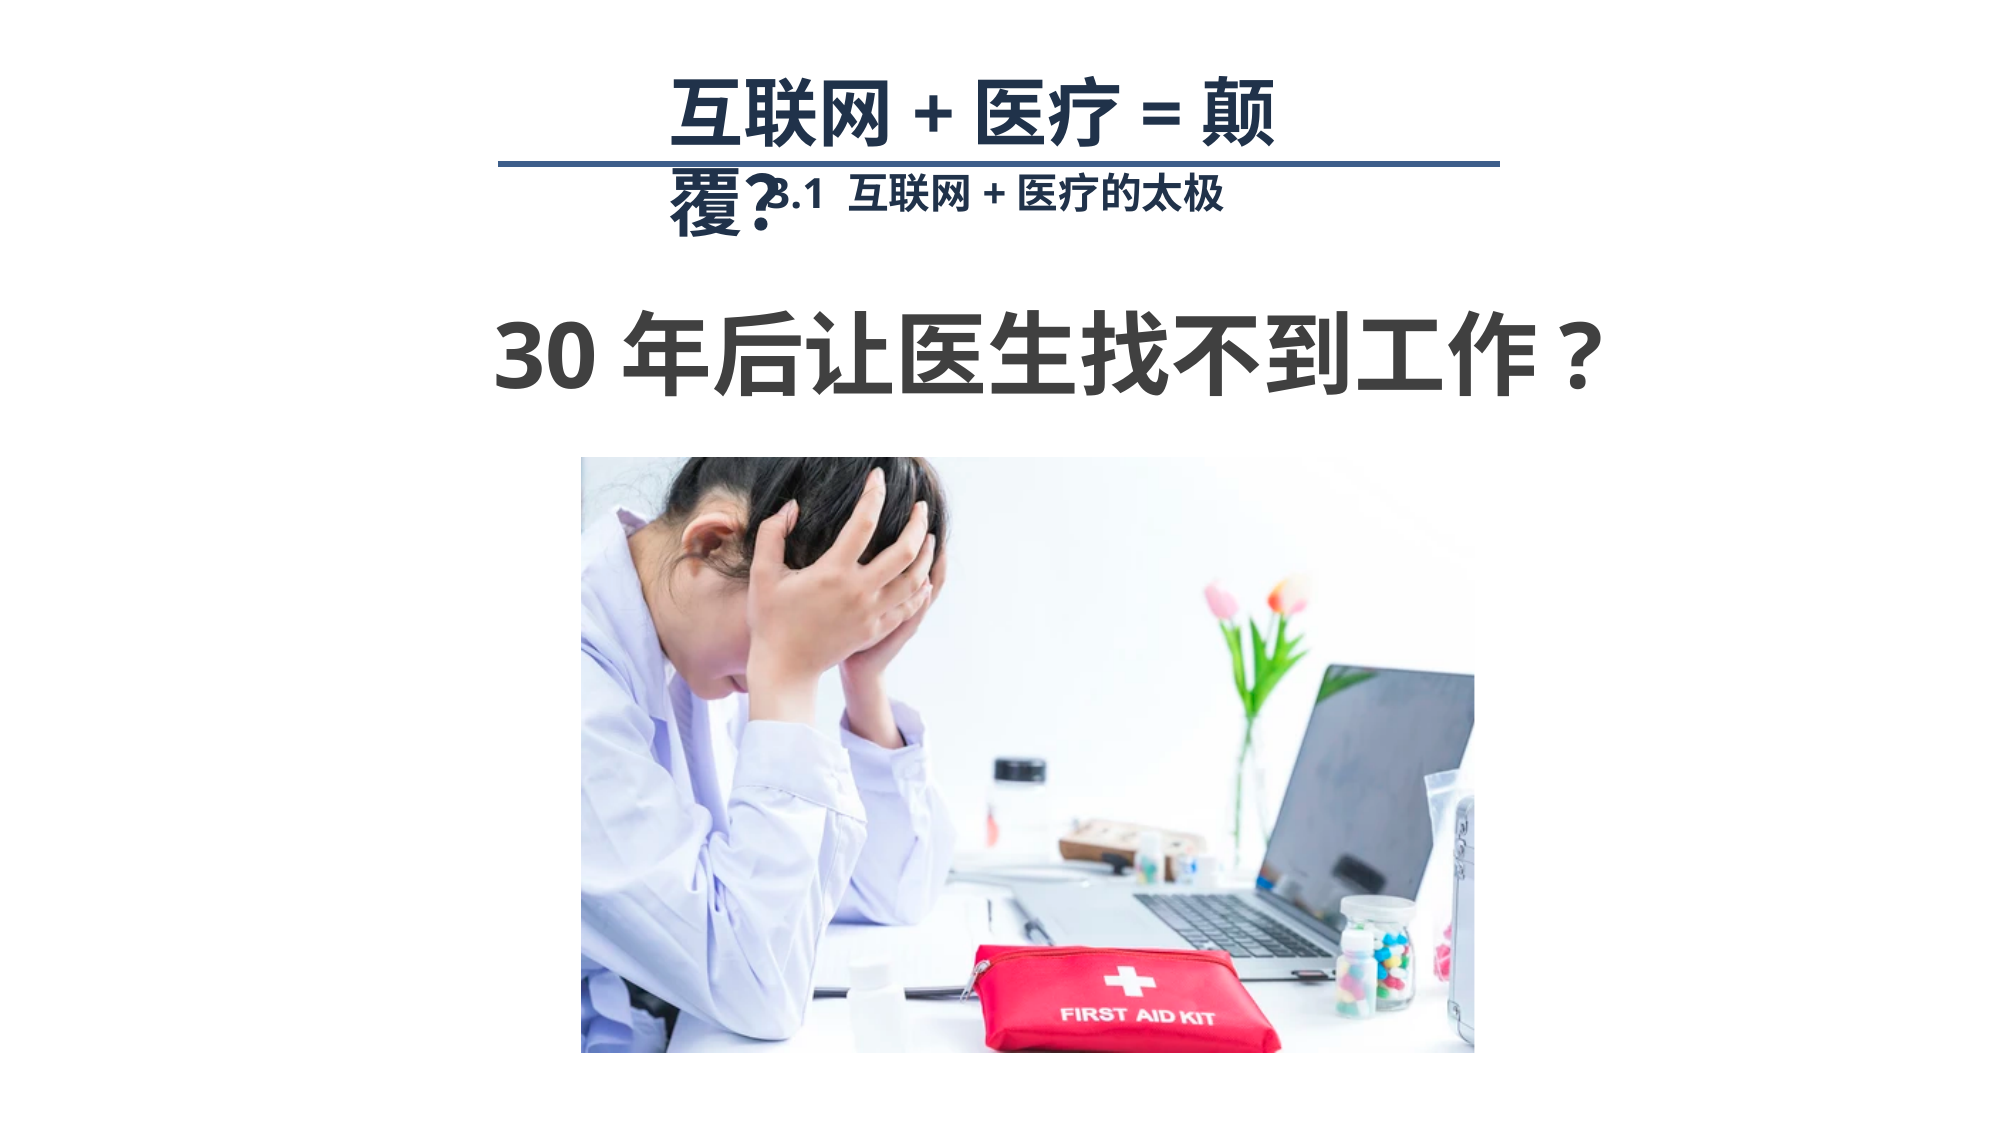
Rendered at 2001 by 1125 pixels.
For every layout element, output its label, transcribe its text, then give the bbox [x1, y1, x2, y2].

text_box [497, 65, 1500, 218]
text_box 30年后让医生找不到工作? [479, 290, 1579, 415]
picture [581, 457, 1476, 1053]
